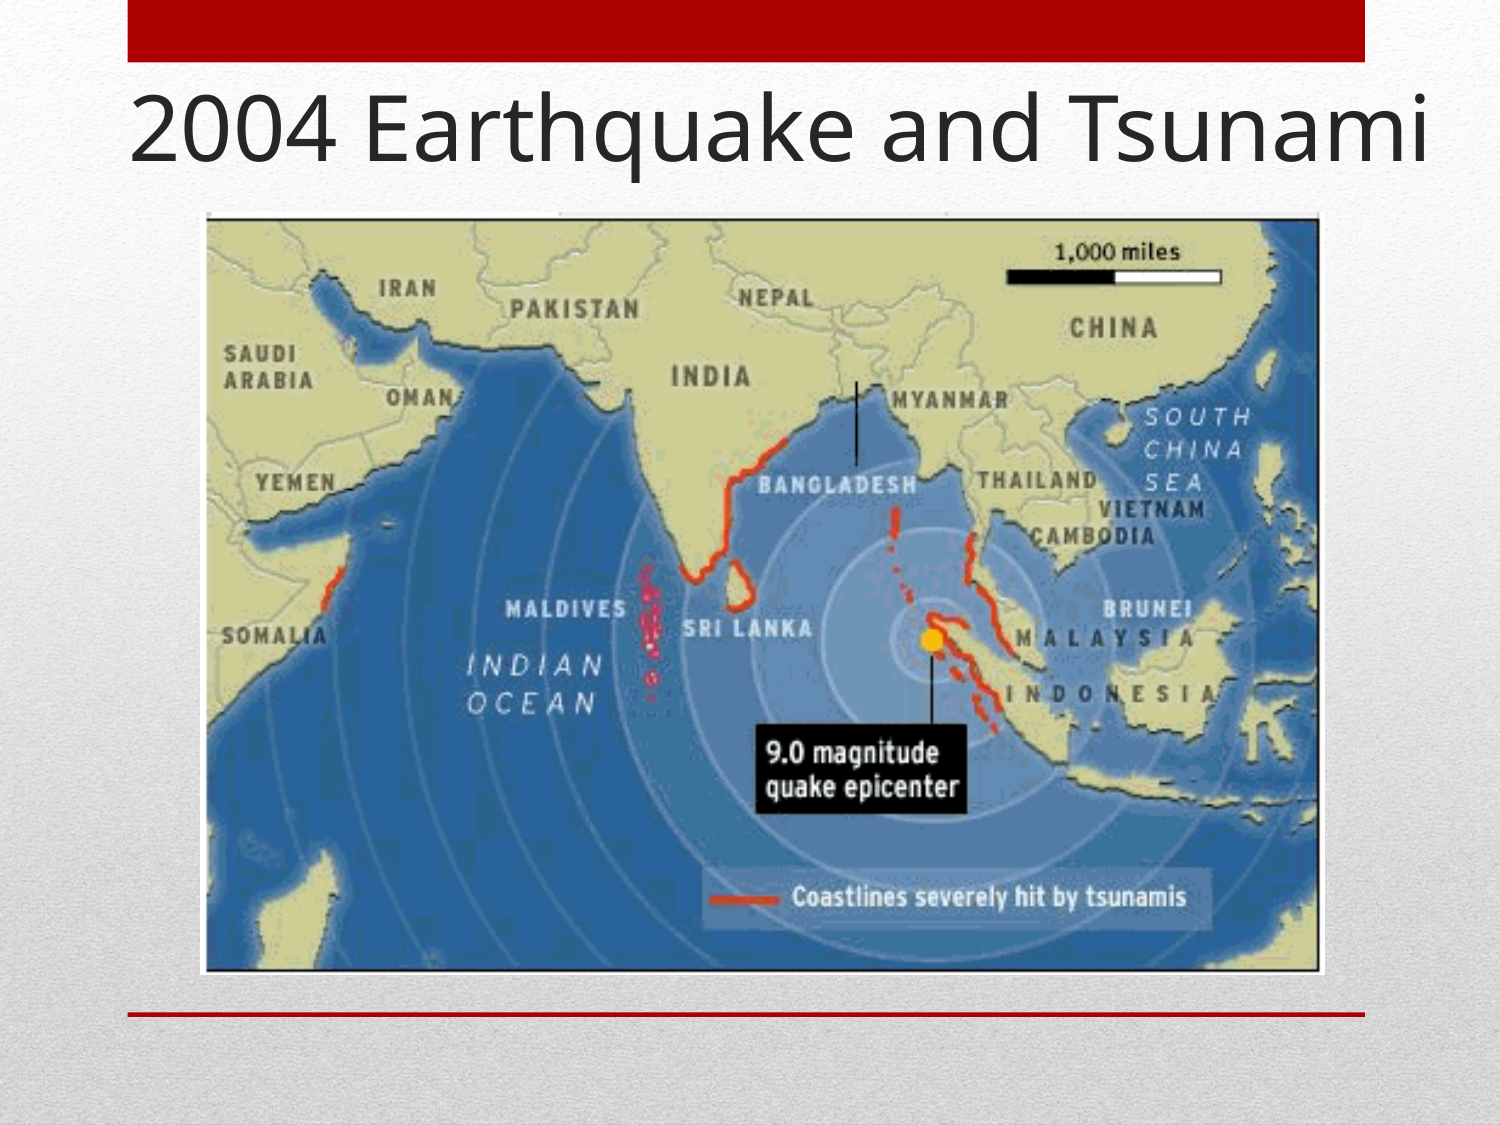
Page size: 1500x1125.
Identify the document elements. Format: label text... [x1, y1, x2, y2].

title 2004 Earthquake and Tsunami [87, 0, 1475, 188]
picture [199, 211, 1326, 976]
